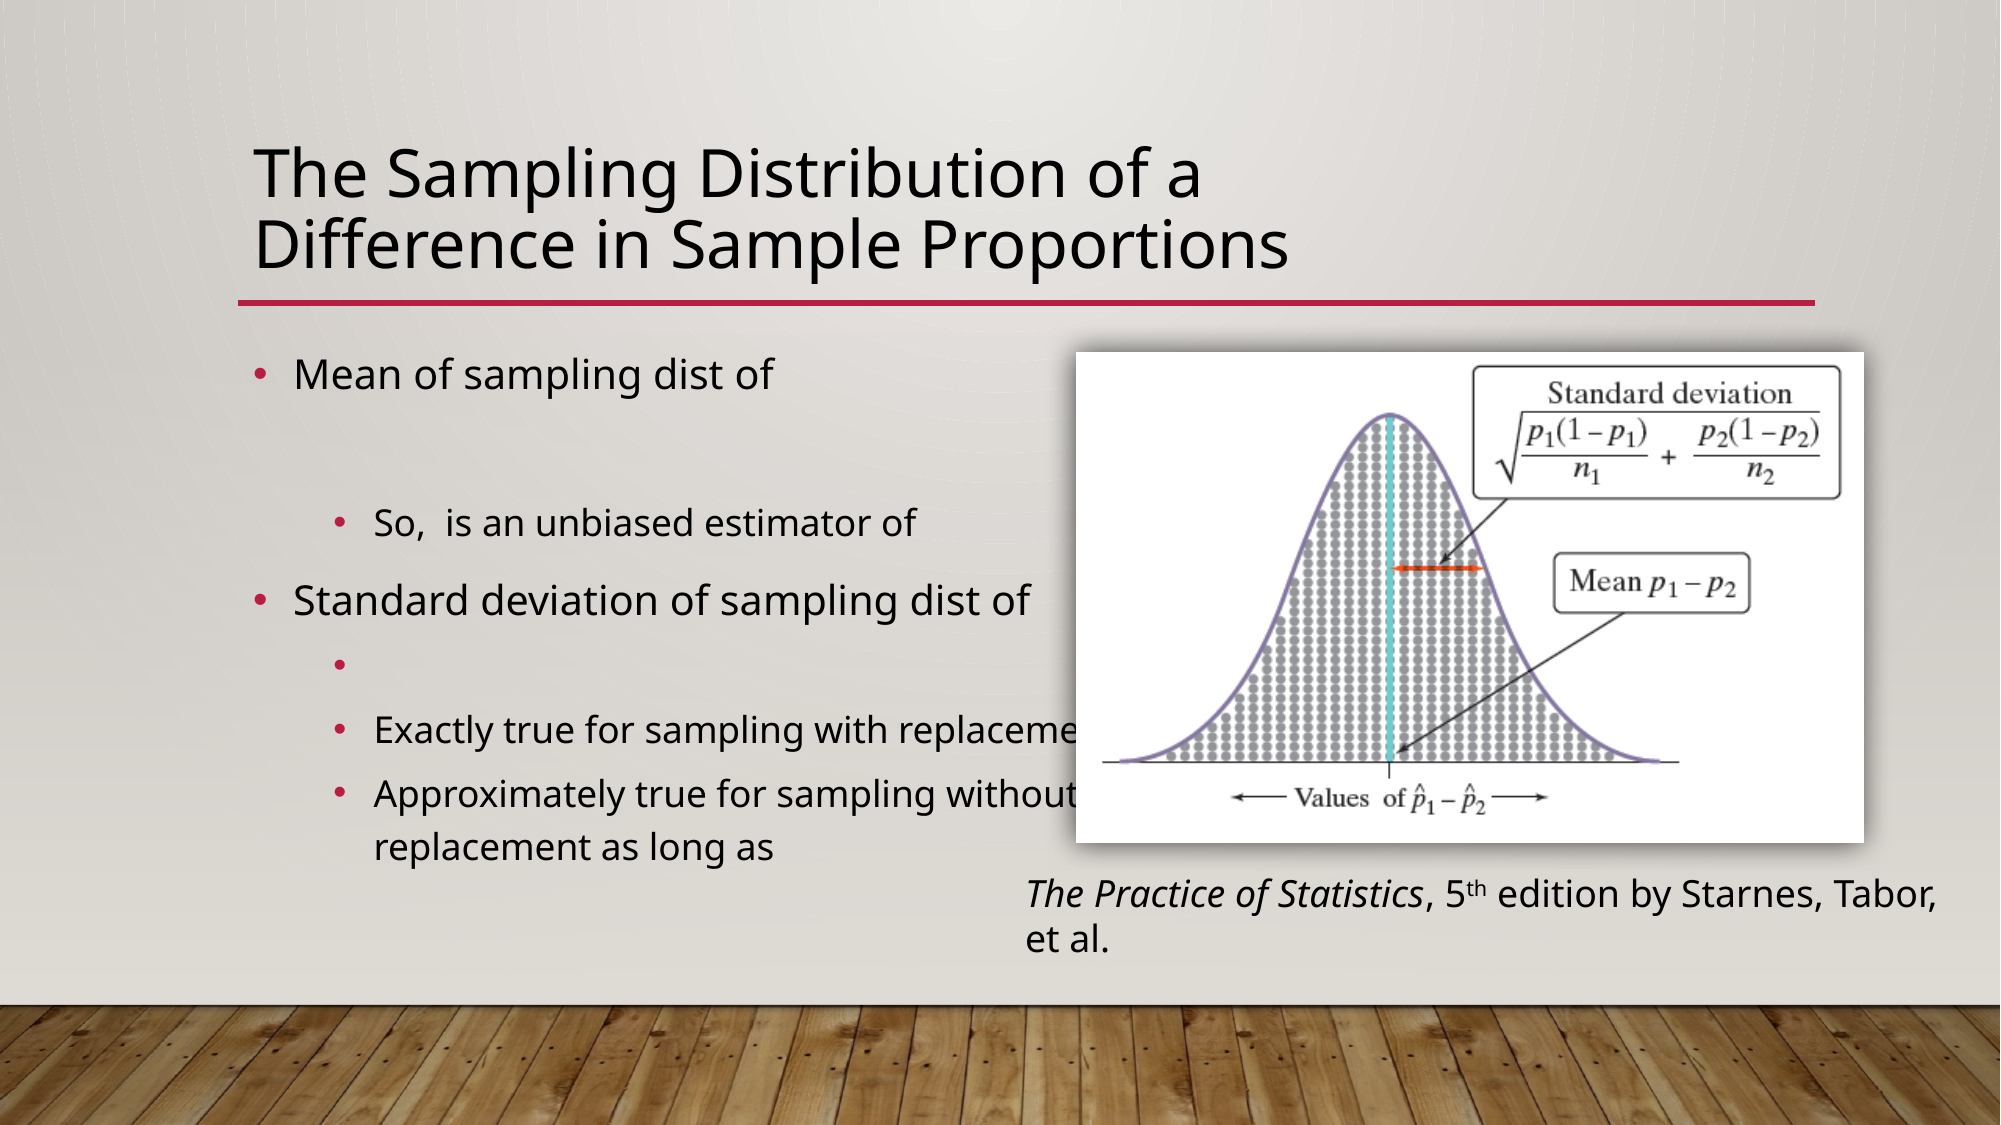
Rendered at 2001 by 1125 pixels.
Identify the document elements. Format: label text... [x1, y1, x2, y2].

text_box The Practice of Statistics, 5th edition by Starnes, Tabor, et al. [1010, 862, 1963, 968]
picture [0, 1005, 2000, 1125]
picture [1075, 352, 1864, 844]
